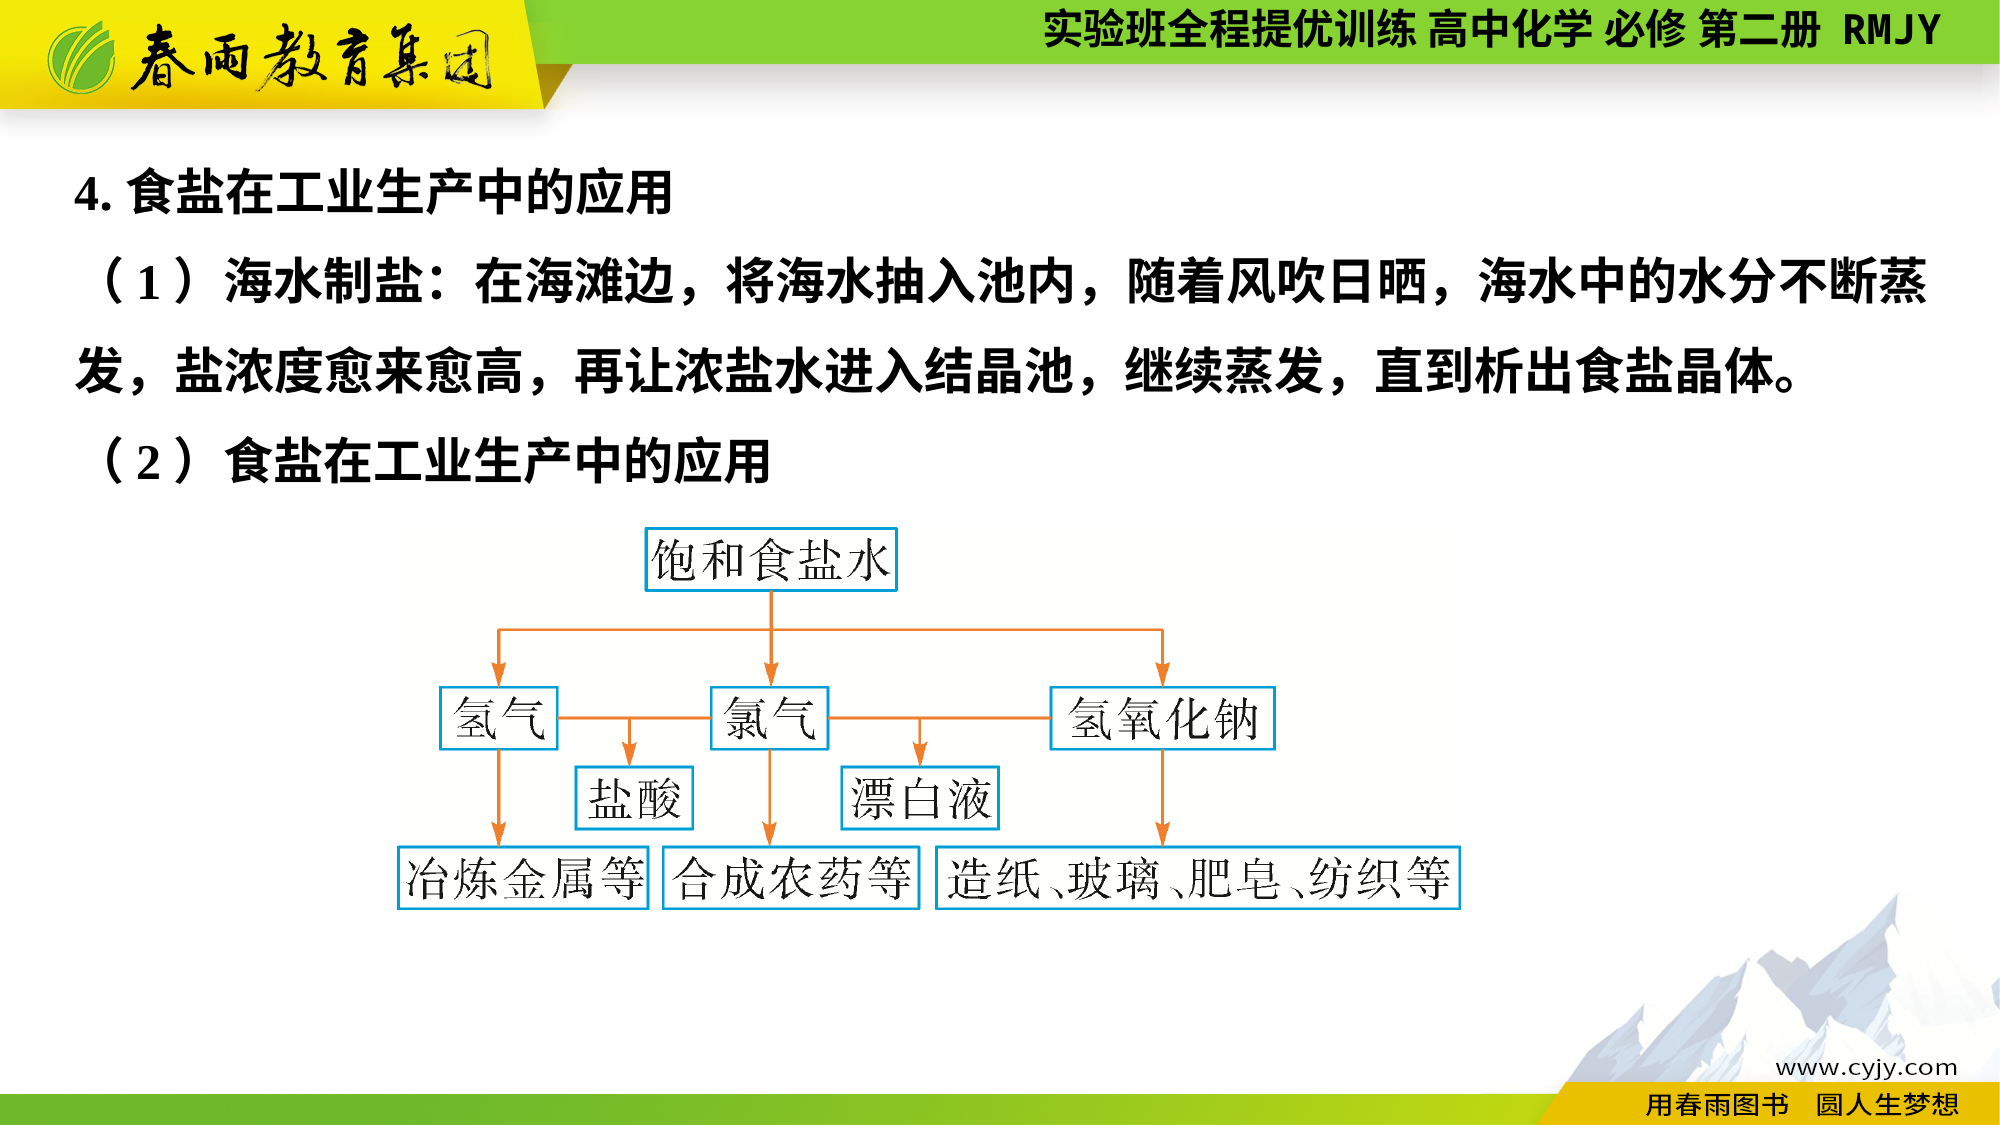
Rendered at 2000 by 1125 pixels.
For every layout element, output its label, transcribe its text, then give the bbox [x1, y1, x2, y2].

picture [0, 0, 2000, 1125]
list 4.食盐在工业生产中的应用 （1）海水制盐：在海滩边，将海水抽入池内，随着风吹日晒，海水中的水分不断蒸发，盐浓度愈来愈高，再让浓盐水进入结晶池，继续蒸发，直到析出食盐晶体。 （2）食盐在工业生产中的应用 [59, 122, 1944, 502]
